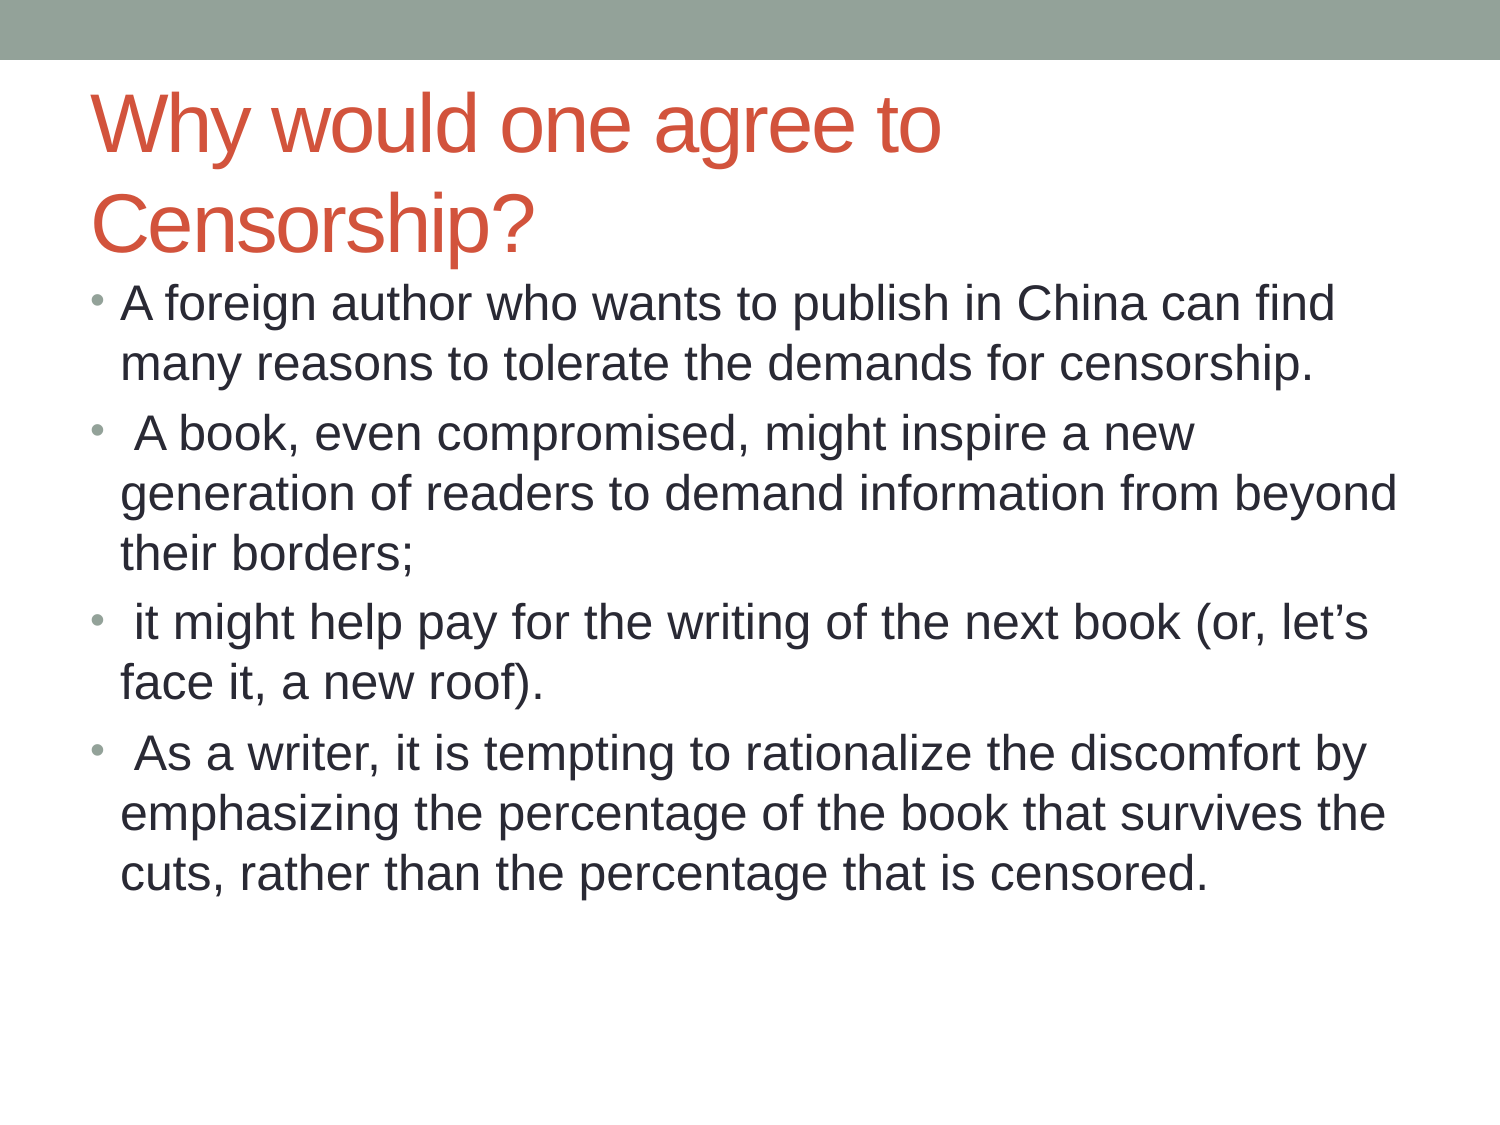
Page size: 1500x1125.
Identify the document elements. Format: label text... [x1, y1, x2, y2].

list A foreign author who wants to publish in China can find many reasons to tolerate the demands for censorship. A book, even compromised, might inspire a new generation of readers to demand information from beyond their borders; it might help pay for the writing of the next book (or, let’s face it, a new roof). As a writer, it is tempting to rationalize the discomfort by emphasizing the percentage of the book that survives the cuts, rather than the percentage that is censored. [75, 262, 1425, 1063]
title Why would one agree to Censorship? [75, 87, 1425, 250]
